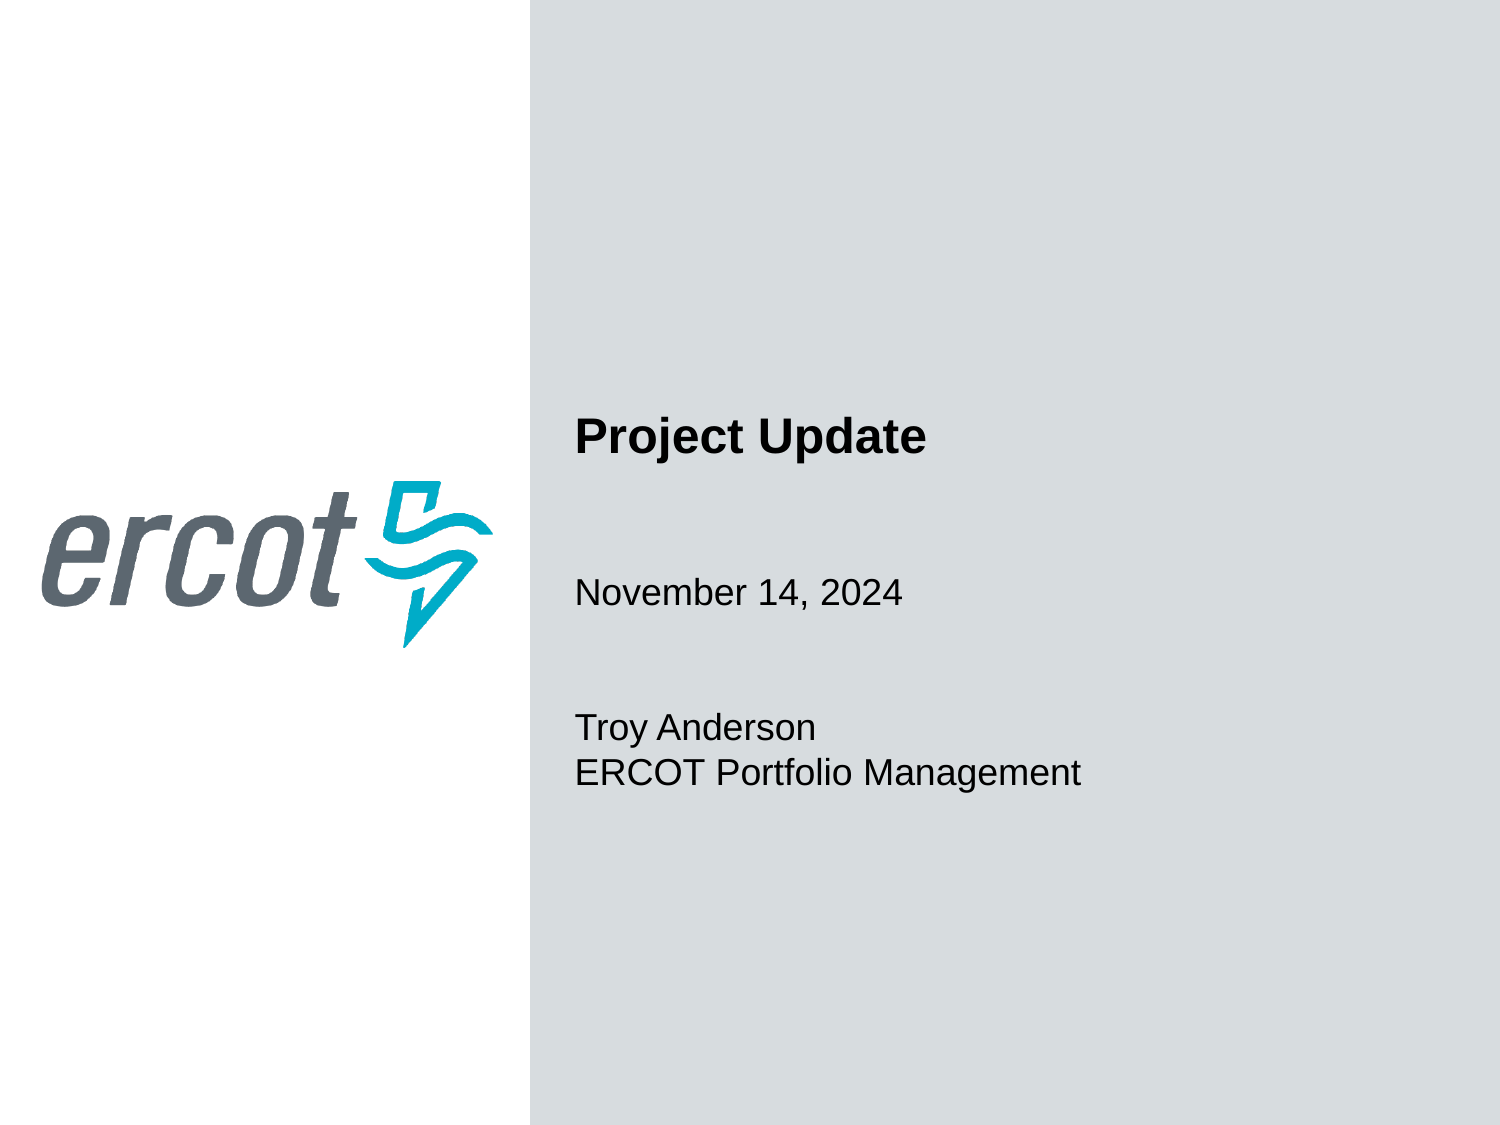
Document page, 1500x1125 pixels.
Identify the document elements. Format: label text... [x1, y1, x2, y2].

picture [32, 471, 501, 654]
text_box Project Update November 14, 2024 Troy Anderson ERCOT Portfolio Management [559, 395, 1486, 801]
